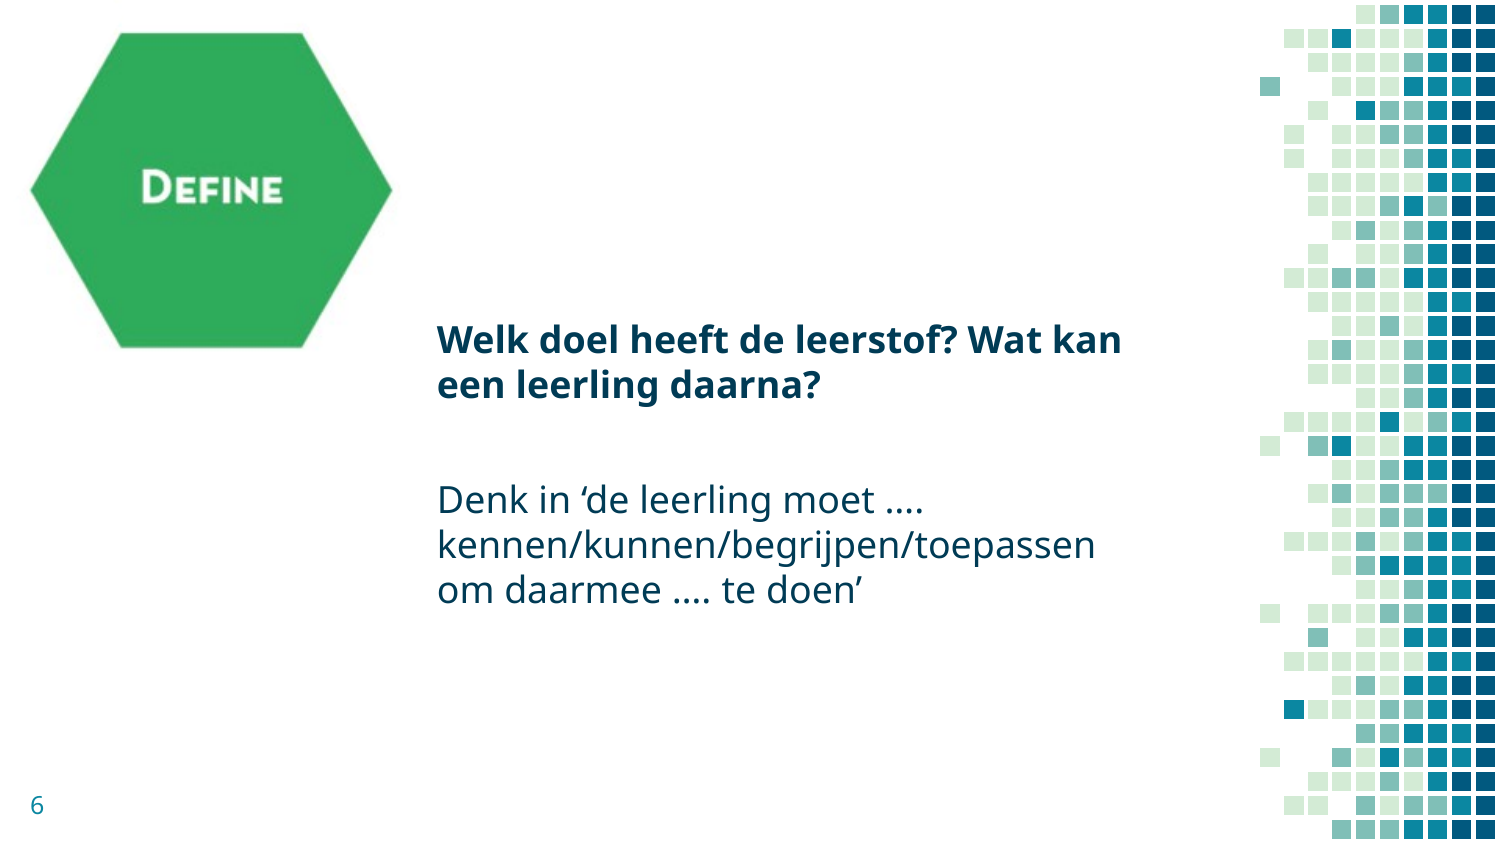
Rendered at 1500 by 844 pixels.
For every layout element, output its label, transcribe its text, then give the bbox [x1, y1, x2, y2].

picture [0, 0, 405, 372]
slide_number 6 [15, 774, 105, 839]
list Welk doel heeft de leerstof? Wat kan een leerling daarna? Denk in ‘de leerling moet …. kennen/kunnen/begrijpen/toepassen om daarmee …. te doen’ [421, 301, 1160, 431]
